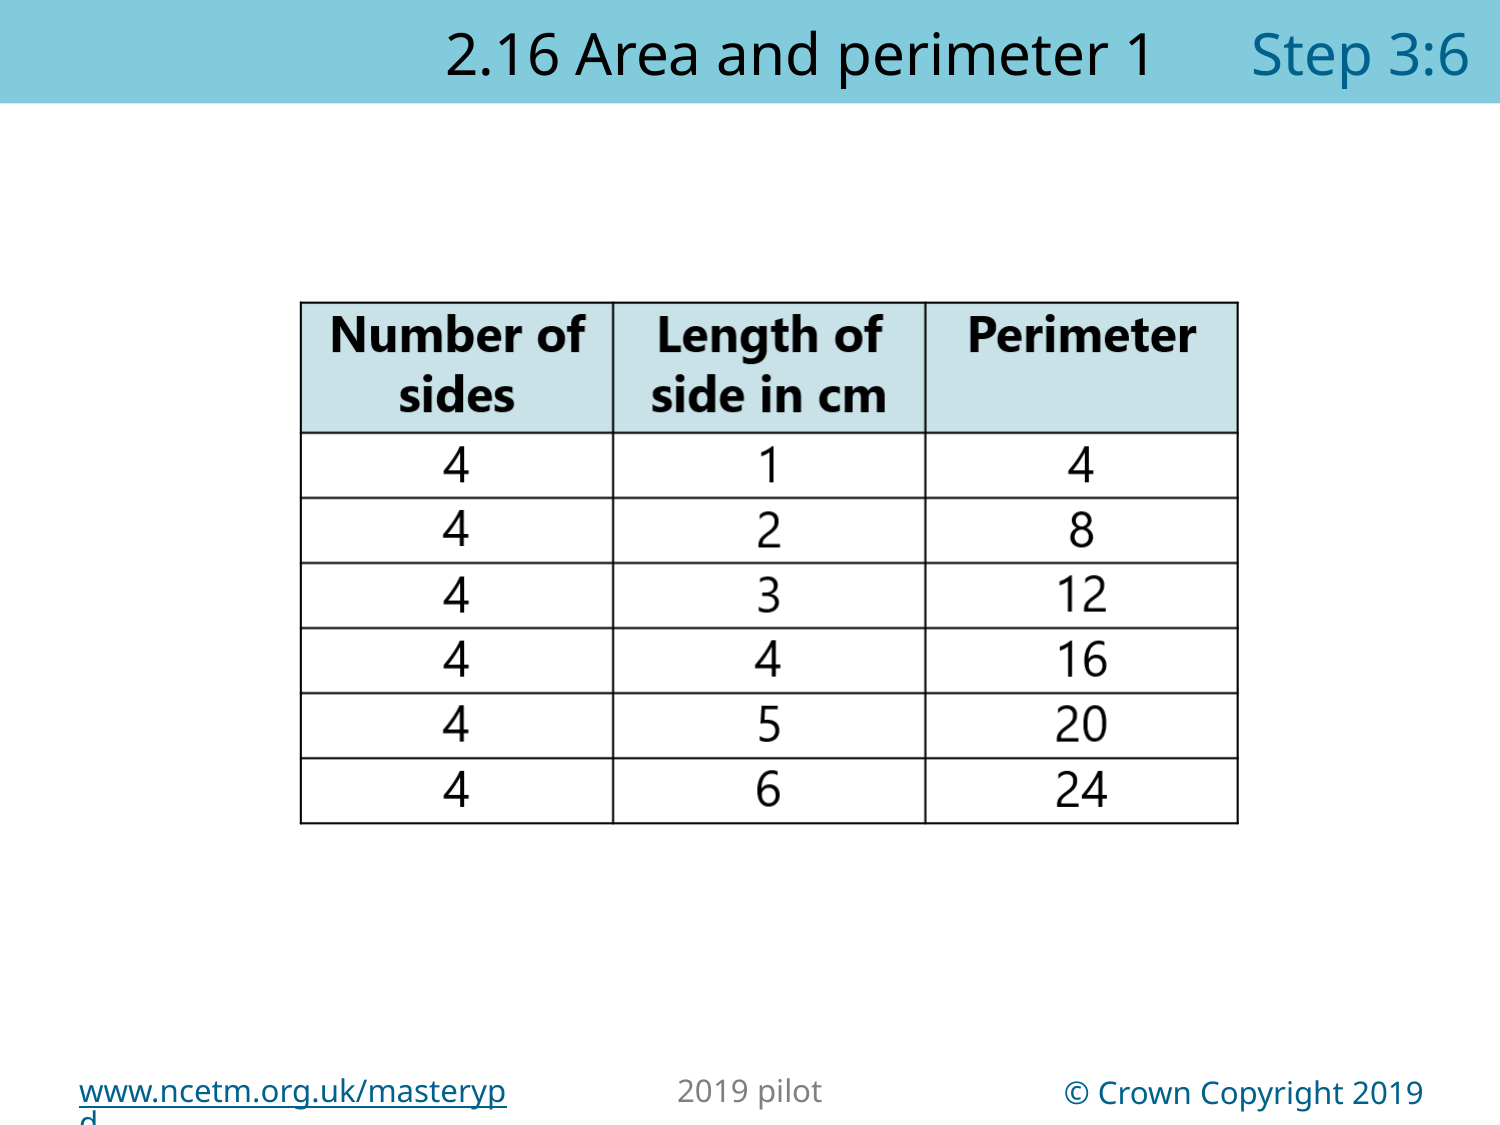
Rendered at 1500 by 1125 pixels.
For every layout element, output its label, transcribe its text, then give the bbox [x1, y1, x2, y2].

list 2.16 Area and perimeter 1 Step 3:6 [0, 0, 1500, 104]
picture [299, 287, 1240, 850]
